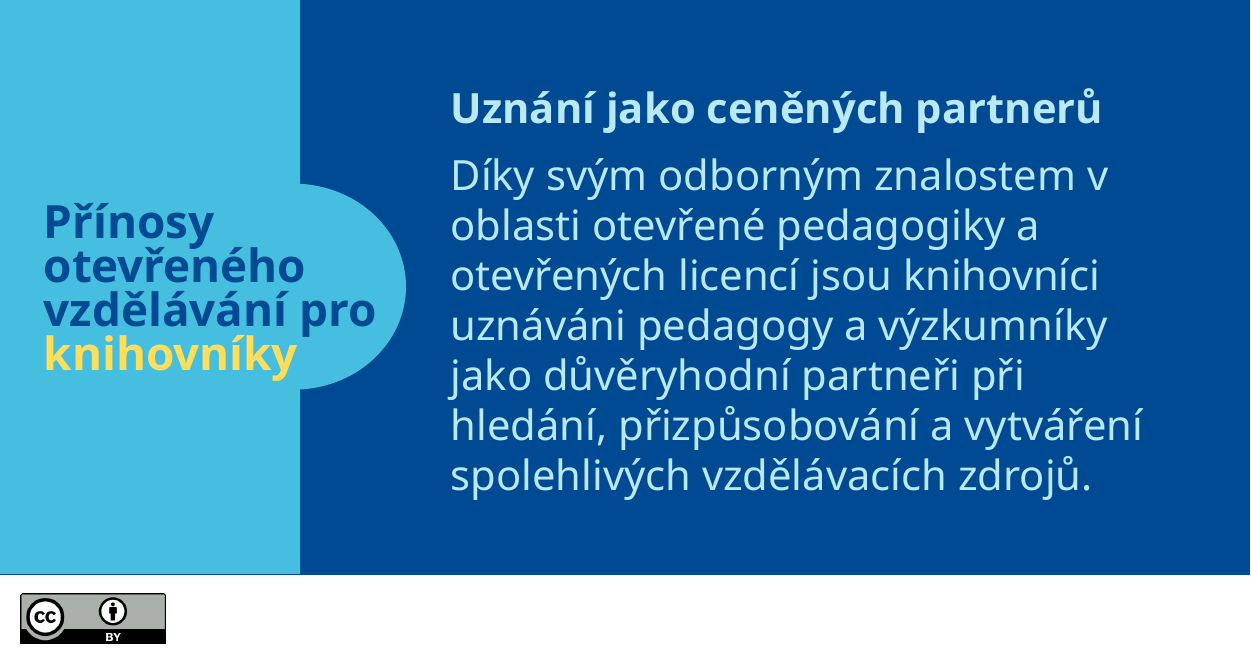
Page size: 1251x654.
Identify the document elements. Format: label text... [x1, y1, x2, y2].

text_box [0, 0, 301, 574]
text_box [0, 582, 1250, 654]
text_box [252, 183, 336, 191]
text_box Přínosy otevřeného vzdělávání pro knihovníky [31, 191, 406, 392]
picture [20, 592, 166, 645]
text_box Uznání jako ceněných partnerů Díky svým odborným znalostem v oblasti otevřené pedagogiky a otevřených licencí jsou knihovníci uznáváni pedagogy a výzkumníky jako důvěryhodní partneři při hledání, přizpůsobování a vytváření spolehlivých vzdělávacích zdrojů. [438, 69, 1201, 511]
